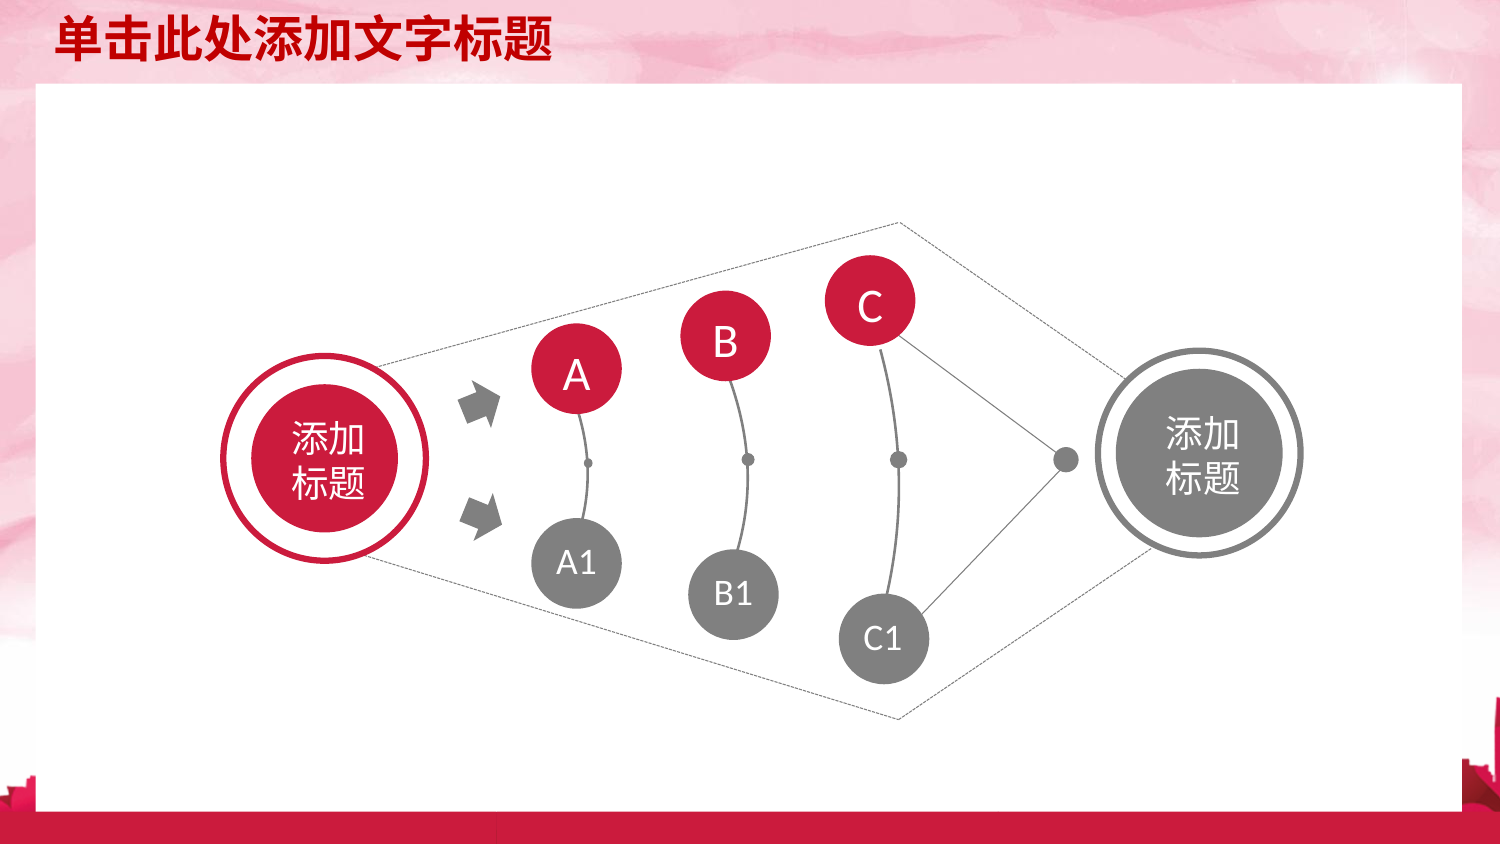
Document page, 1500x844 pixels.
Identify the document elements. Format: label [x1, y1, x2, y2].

picture [0, 0, 1500, 811]
text_box [223, 355, 444, 561]
text_box [0, 811, 496, 844]
text_box [496, 811, 997, 844]
text_box [1152, 350, 1319, 556]
text_box [359, 222, 1152, 720]
text_box [997, 811, 1500, 844]
